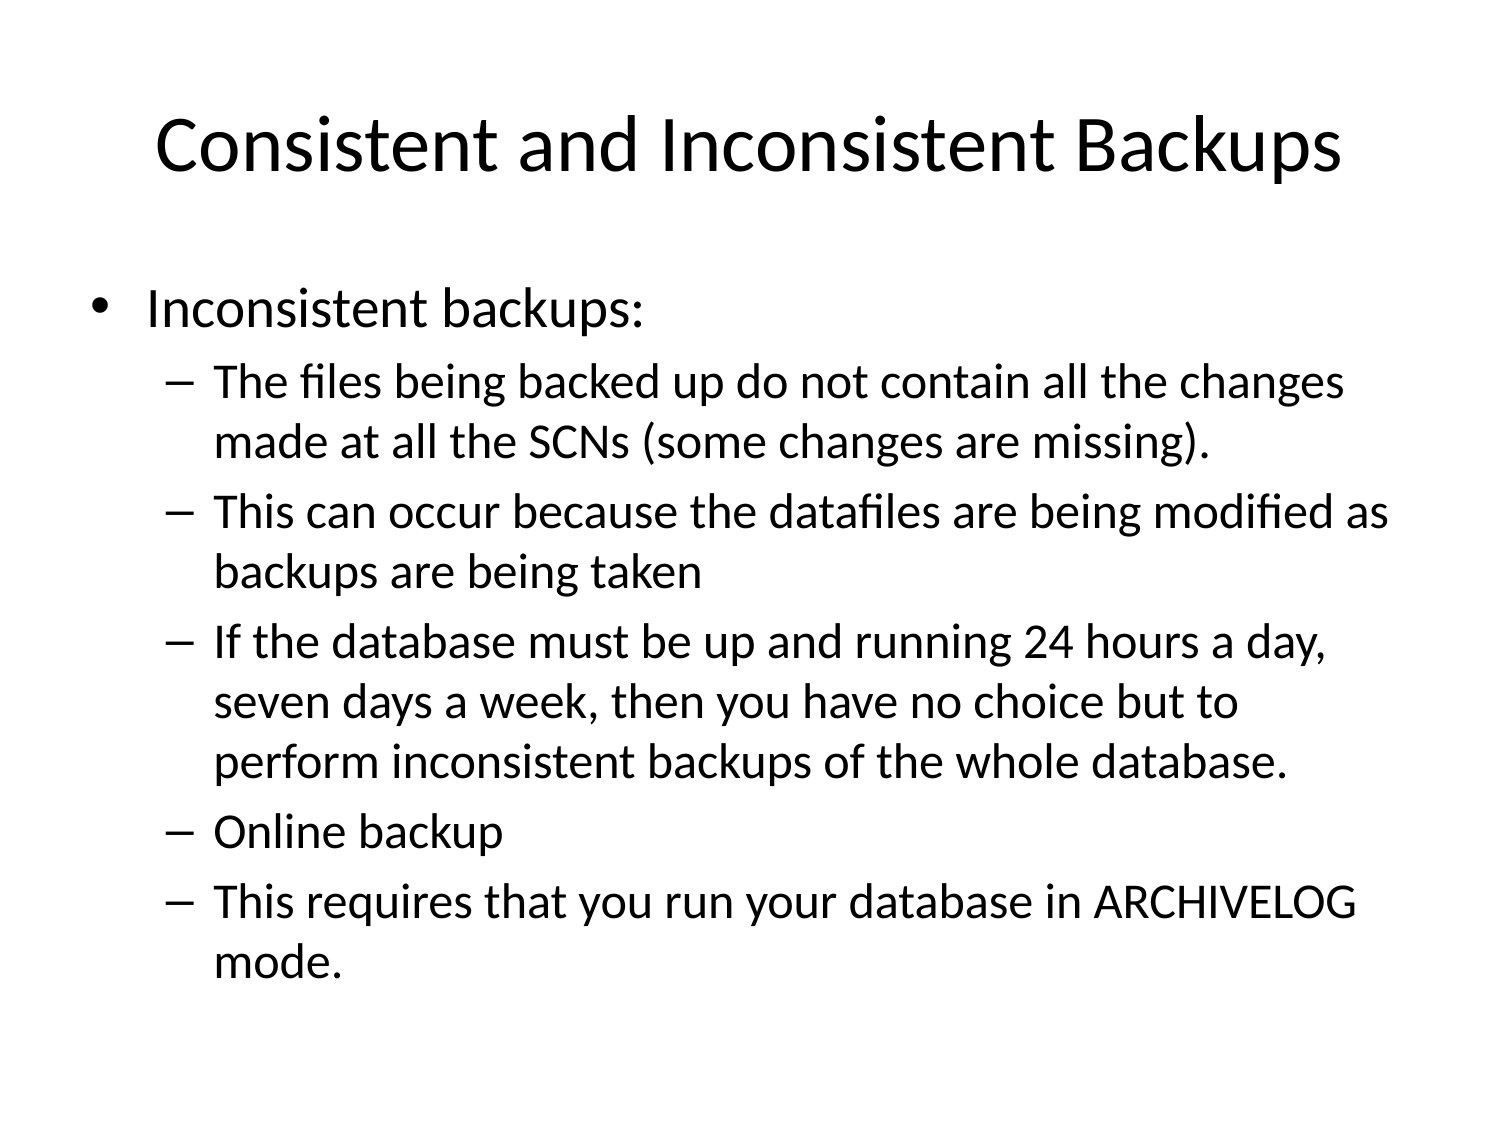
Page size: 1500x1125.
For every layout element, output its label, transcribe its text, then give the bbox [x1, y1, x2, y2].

list Inconsistent backups: The files being backed up do not contain all the changes made at all the SCNs (some changes are missing). This can occur because the datafiles are being modified as backups are being taken If the database must be up and running 24 hours a day, seven days a week, then you have no choice but to perform inconsistent backups of the whole database. Online backup This requires that you run your database in ARCHIVELOG mode. [75, 262, 1425, 1005]
title Consistent and Inconsistent Backups [75, 45, 1425, 233]
